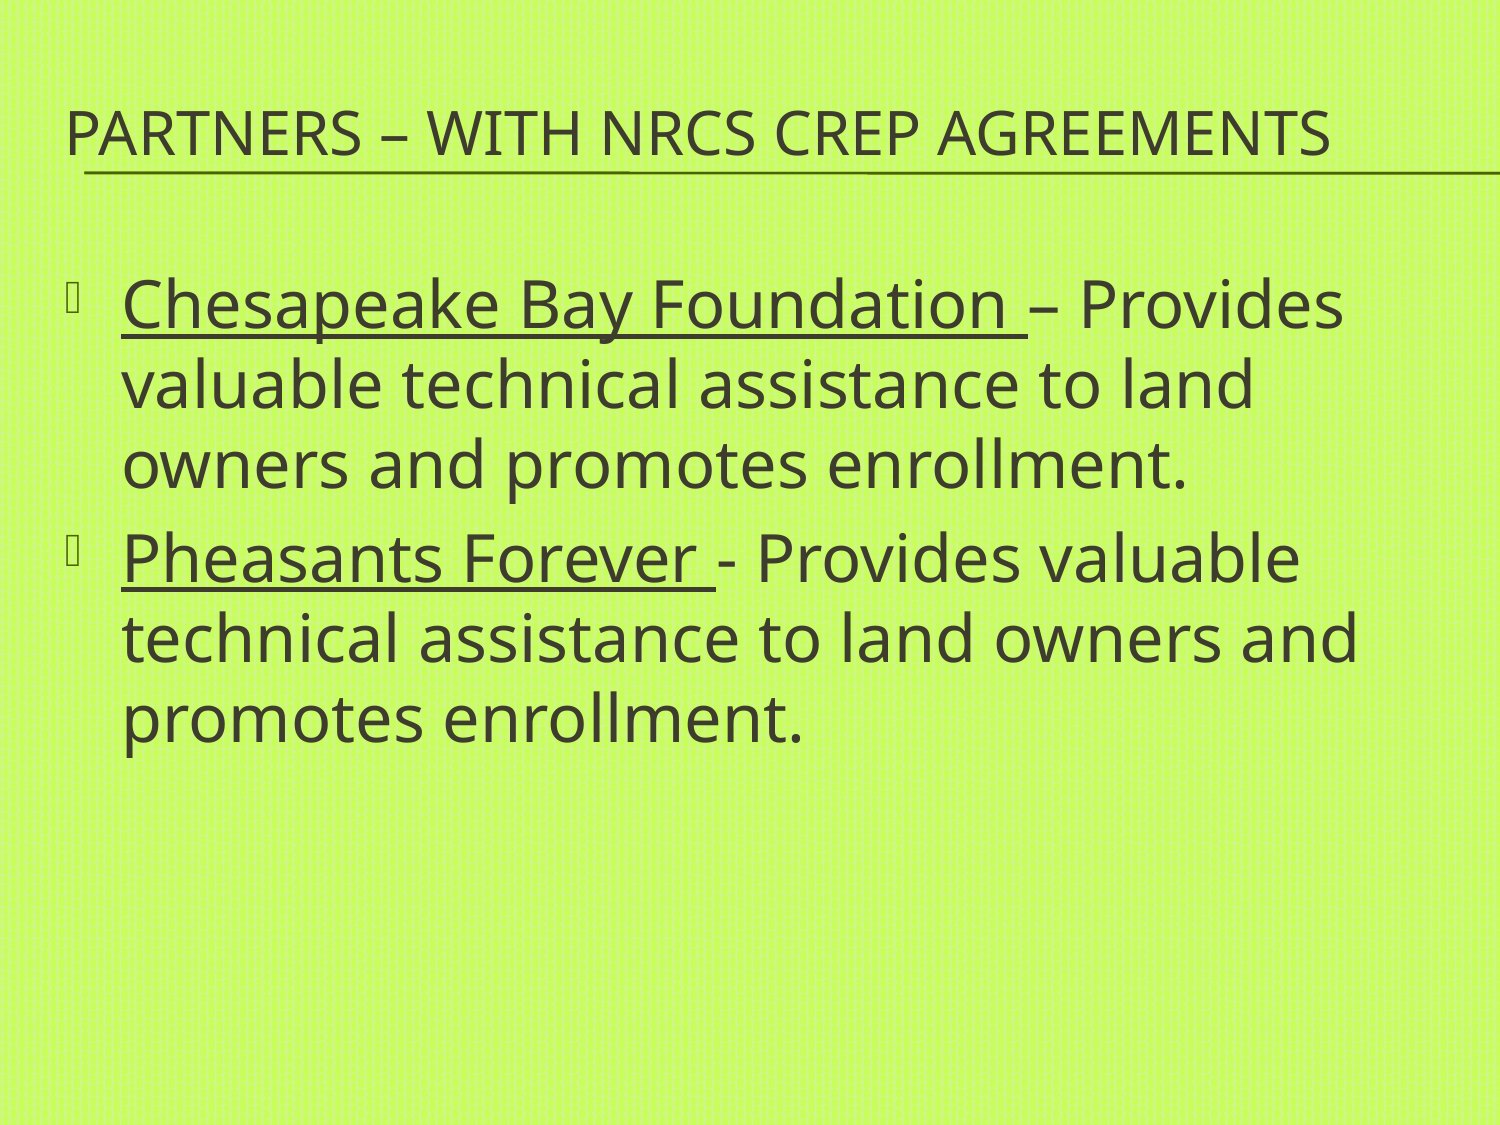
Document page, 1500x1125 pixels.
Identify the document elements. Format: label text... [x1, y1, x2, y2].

title Partners – with NRCS CREP agreements [50, 62, 1475, 200]
list Chesapeake Bay Foundation – Provides valuable technical assistance to land owners and promotes enrollment. Pheasants Forever - Provides valuable technical assistance to land owners and promotes enrollment. [50, 254, 1475, 998]
